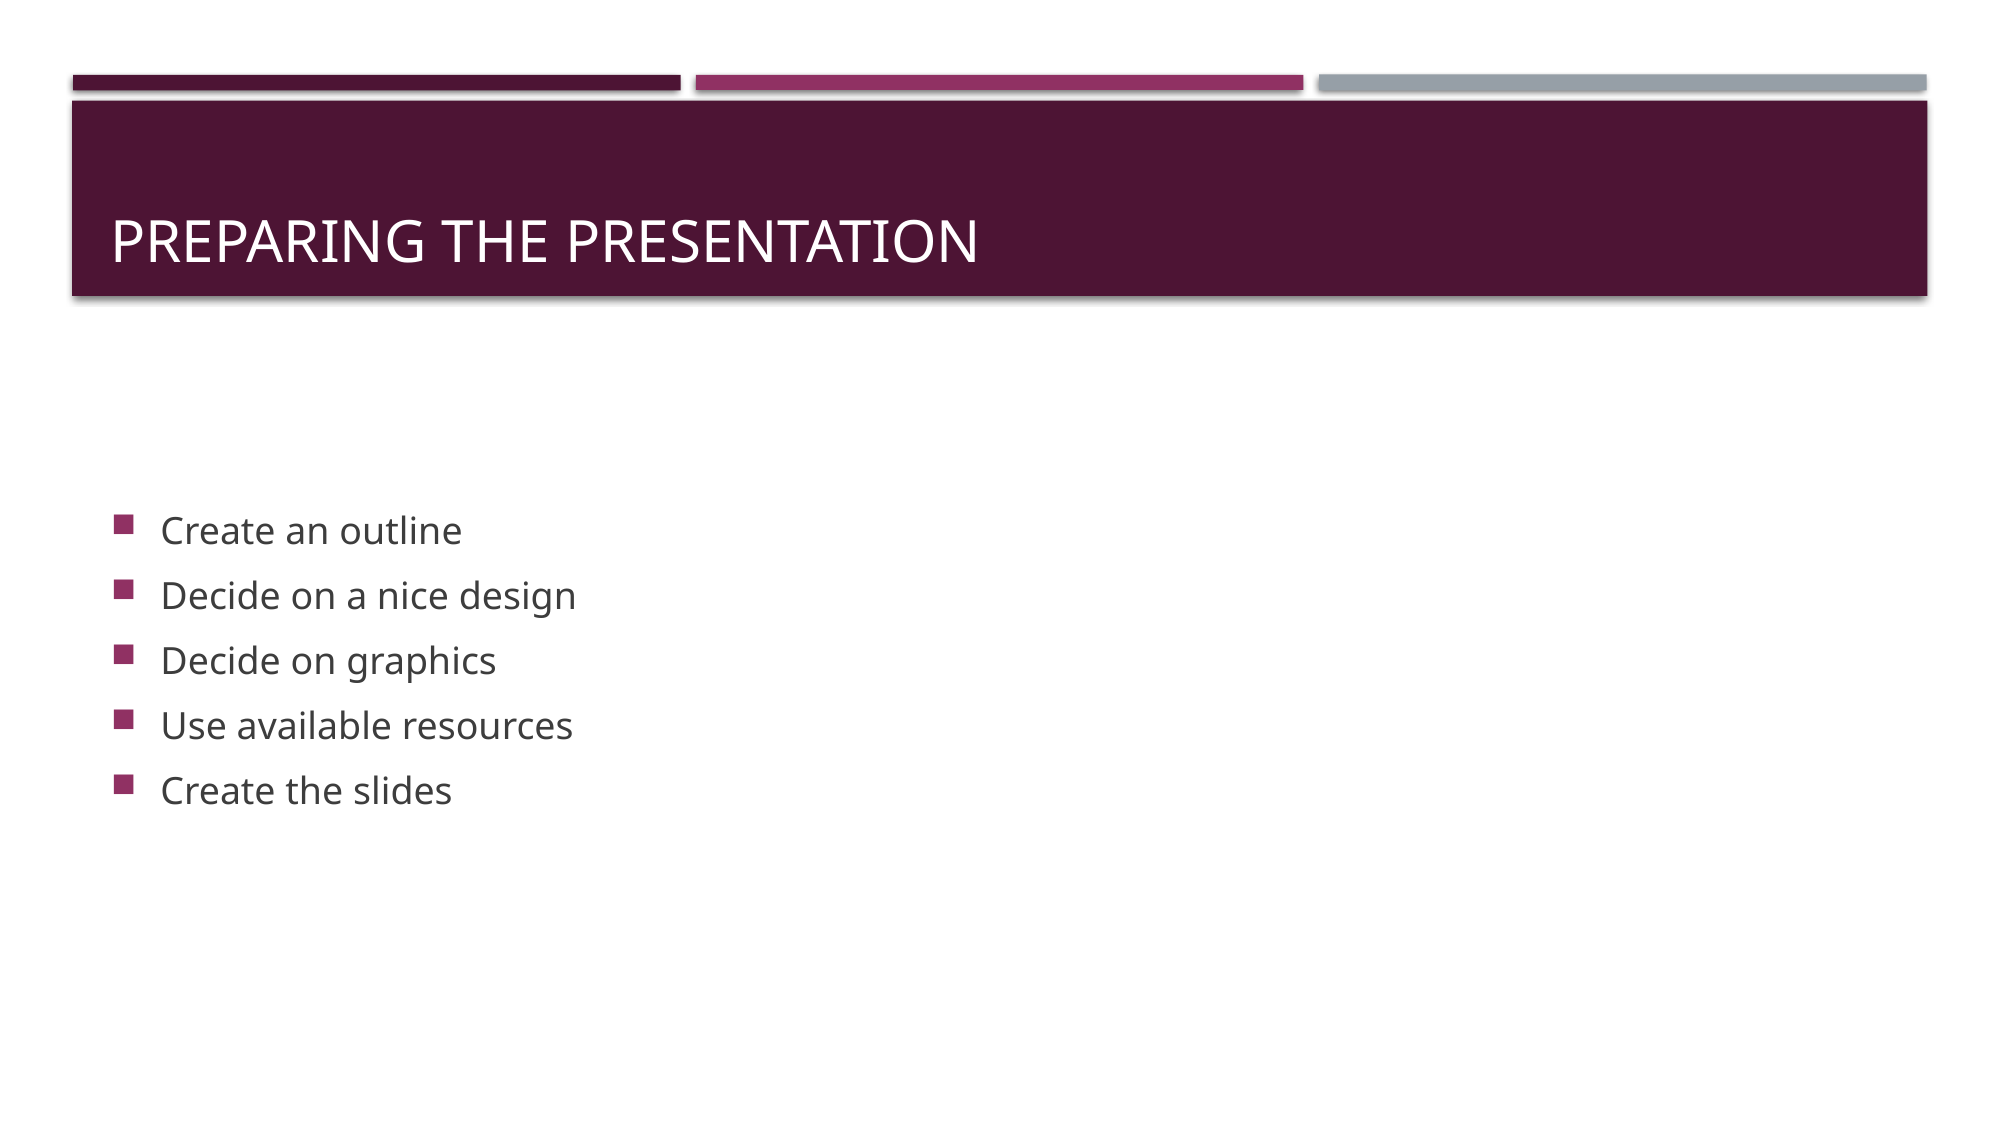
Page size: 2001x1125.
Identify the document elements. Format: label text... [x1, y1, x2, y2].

list Create an outline Decide on a nice design Decide on graphics Use available resources Create the slides [95, 357, 1905, 962]
title Preparing the Presentation [95, 115, 1905, 282]
